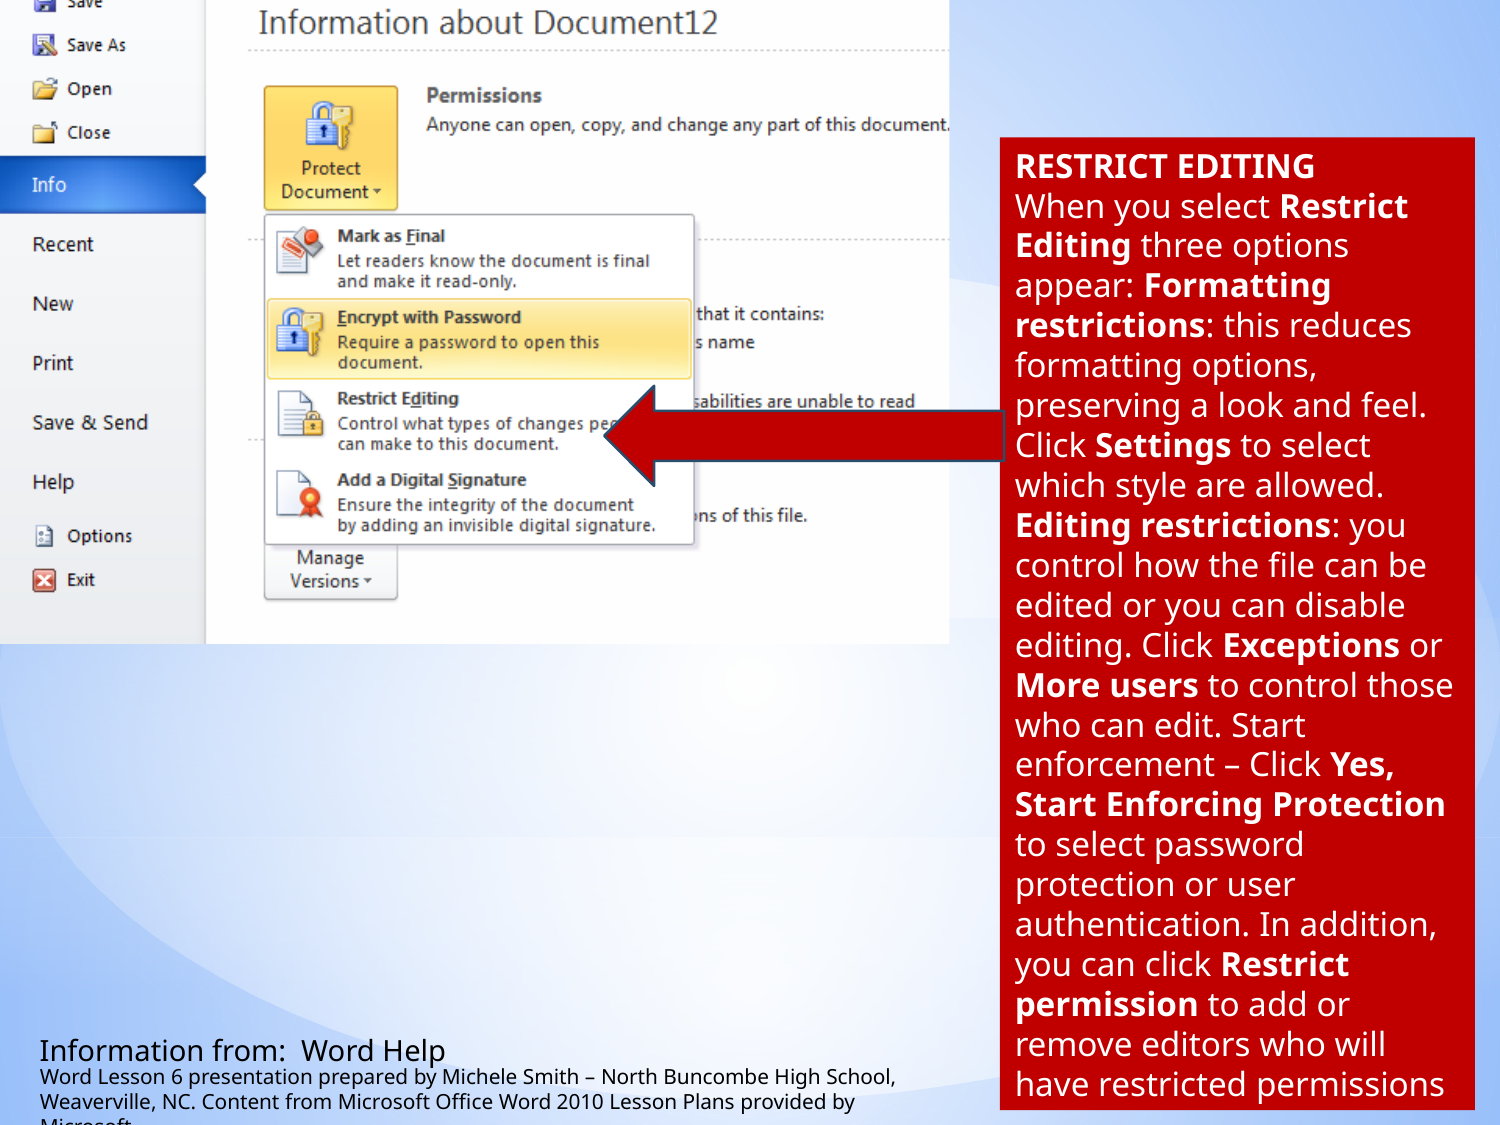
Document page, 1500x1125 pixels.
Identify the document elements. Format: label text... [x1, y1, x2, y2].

picture [0, 0, 950, 644]
footer Word Lesson 6 presentation prepared by Michele Smith – North Buncombe High School, Weaverville, NC. Content from Microsoft Office Word 2010 Lesson Plans provided by Microsoft. [24, 1056, 963, 1125]
text_box Information from: Word Help [24, 1024, 625, 1056]
text_box [954, 409, 1006, 463]
text_box RESTRICT EDITING When you select Restrict Editing three options appear: Formatting restrictions: this reduces formatting options, preserving a look and feel. Click Settings to select which style are allowed. Editing restrictions: you control how the file can be edited or you can disable editing. Click Exceptions or More users to control those who can edit. Start enforcement – Click Yes, Start Enforcing Protection to select password protection or user authentication. In addition, you can click Restrict permission to add or remove editors who will have restricted permissions [999, 137, 1475, 1111]
